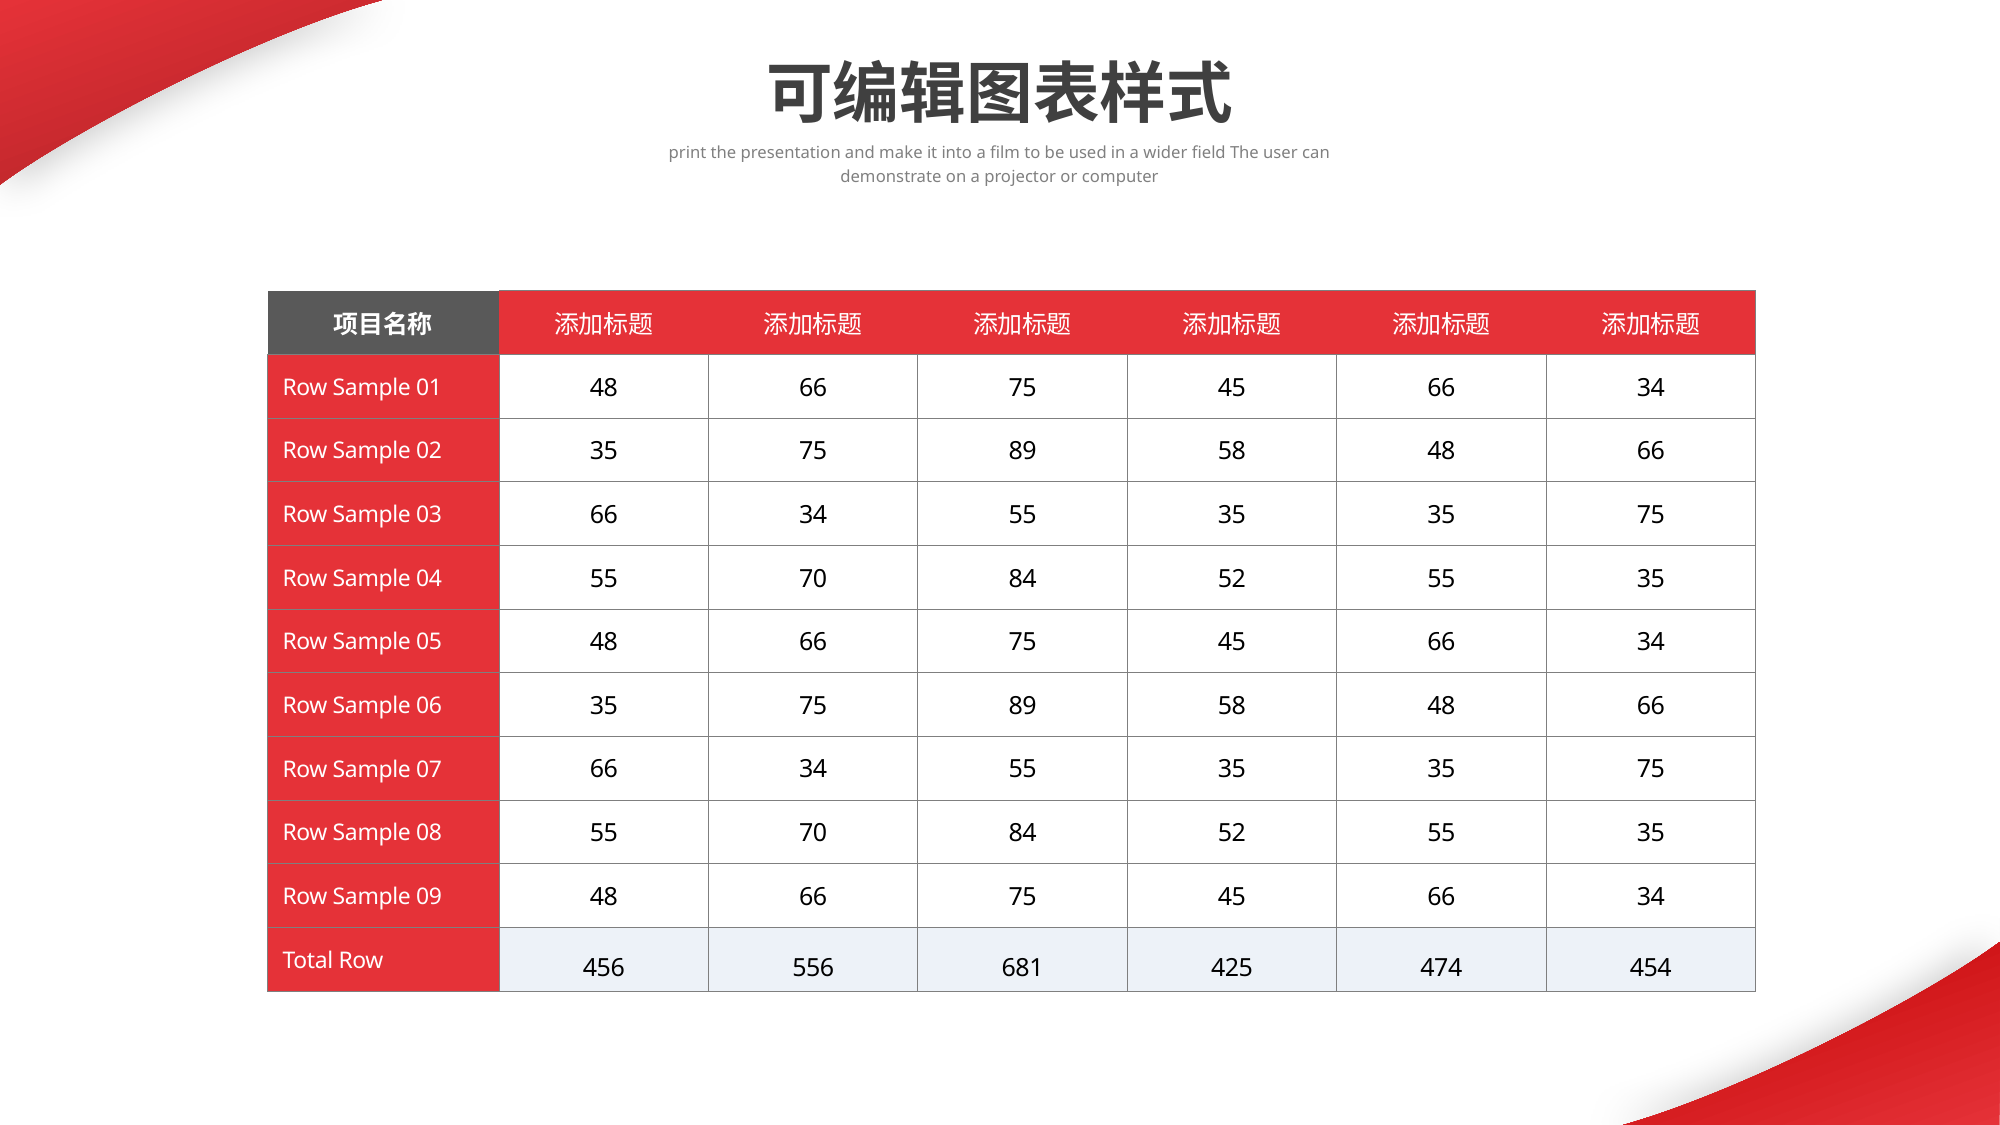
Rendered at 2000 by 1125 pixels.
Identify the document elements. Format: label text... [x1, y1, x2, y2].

table_cell 52 [1128, 801, 1336, 863]
table_cell 84 [918, 801, 1127, 863]
table_cell 66 [1547, 419, 1755, 481]
table_cell 48 [500, 355, 708, 418]
table_cell 52 [1128, 546, 1336, 609]
table_cell Row Sample 07 [268, 737, 499, 800]
table_cell 35 [1128, 482, 1336, 545]
table_cell 75 [918, 864, 1127, 927]
table_cell 456 [500, 928, 708, 991]
table_cell 425 [1128, 928, 1336, 991]
table_cell 75 [918, 610, 1127, 672]
table_cell 35 [500, 673, 708, 736]
table_cell 48 [1337, 673, 1546, 736]
table_cell 35 [1128, 737, 1336, 800]
table_cell 70 [709, 546, 917, 609]
table_header 添加标题 [1337, 291, 1546, 354]
table_cell Row Sample 09 [268, 864, 499, 927]
table_cell 55 [500, 546, 708, 609]
table_cell 34 [1547, 864, 1755, 927]
table_cell 474 [1337, 928, 1546, 991]
table_cell 75 [1547, 482, 1755, 545]
table_cell 66 [500, 482, 708, 545]
table_cell 66 [1337, 610, 1546, 672]
table_cell 35 [1547, 546, 1755, 609]
table_cell 48 [1337, 419, 1546, 481]
table_cell 55 [500, 801, 708, 863]
table_cell 45 [1128, 864, 1336, 927]
table_cell 66 [1337, 355, 1546, 418]
table_cell 45 [1128, 355, 1336, 418]
table_cell 45 [1128, 610, 1336, 672]
table_cell 48 [500, 864, 708, 927]
table_cell 70 [709, 801, 917, 863]
table_cell 34 [1547, 610, 1755, 672]
table_cell 556 [709, 928, 917, 991]
table_header 添加标题 [918, 291, 1127, 354]
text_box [649, 43, 1351, 195]
table_header 添加标题 [499, 291, 708, 354]
table_cell 75 [709, 673, 917, 736]
table_cell 58 [1128, 673, 1336, 736]
table_cell 454 [1547, 928, 1755, 991]
table_cell Row Sample 06 [268, 673, 499, 736]
table_cell 89 [918, 419, 1127, 481]
table_cell 55 [1337, 546, 1546, 609]
table_cell 55 [1337, 801, 1546, 863]
table_cell 58 [1128, 419, 1336, 481]
table_cell 35 [500, 419, 708, 481]
table_header 添加标题 [708, 291, 918, 354]
table_cell Row Sample 04 [268, 546, 499, 609]
table_cell Row Sample 08 [268, 801, 499, 863]
table_cell 35 [1337, 737, 1546, 800]
table_cell 75 [918, 355, 1127, 418]
table_cell 48 [500, 610, 708, 672]
table_cell Row Sample 01 [268, 355, 499, 418]
table_cell 84 [918, 546, 1127, 609]
table_cell 75 [709, 419, 917, 481]
table_cell 34 [709, 737, 917, 800]
table_cell 75 [1547, 737, 1755, 800]
table_cell 55 [918, 482, 1127, 545]
table_cell 34 [1547, 355, 1755, 418]
table_cell 66 [1337, 864, 1546, 927]
table_cell 89 [918, 673, 1127, 736]
table_cell 66 [1547, 673, 1755, 736]
table_cell Row Sample 03 [268, 482, 499, 545]
table_header 添加标题 [1546, 291, 1755, 354]
table_header 项目名称 [268, 291, 499, 354]
table_cell 35 [1337, 482, 1546, 545]
table_cell 35 [1547, 801, 1755, 863]
table_cell Total Row [268, 928, 499, 991]
table_cell 55 [918, 737, 1127, 800]
table_cell 66 [709, 864, 917, 927]
table_cell 34 [709, 482, 917, 545]
table_cell Row Sample 05 [268, 610, 499, 672]
table_cell Row Sample 02 [268, 419, 499, 481]
table_cell 66 [709, 610, 917, 672]
table_cell 681 [918, 928, 1127, 991]
table_header 添加标题 [1127, 291, 1337, 354]
table_cell 66 [500, 737, 708, 800]
table_cell 66 [709, 355, 917, 418]
